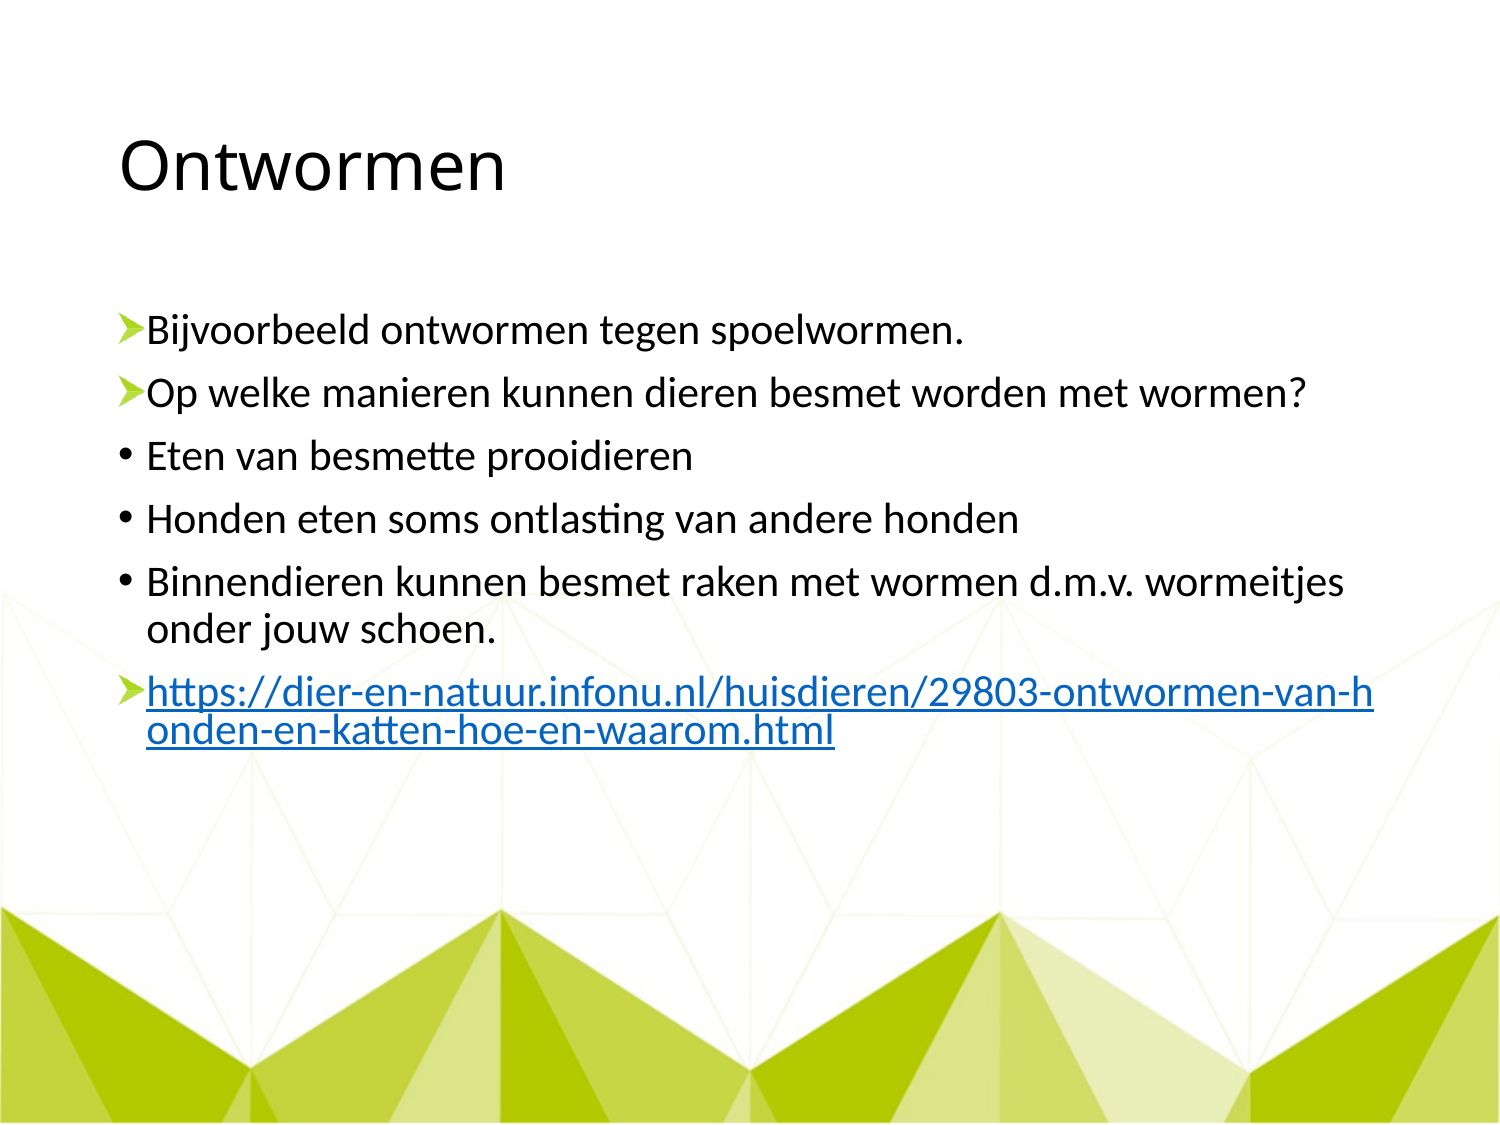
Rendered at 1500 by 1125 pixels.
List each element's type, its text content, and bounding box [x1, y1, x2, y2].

list Bijvoorbeeld ontwormen tegen spoelwormen. Op welke manieren kunnen dieren besmet worden met wormen? Eten van besmette prooidieren Honden eten soms ontlasting van andere honden Binnendieren kunnen besmet raken met wormen d.m.v. wormeitjes onder jouw schoen. https://dier-en-natuur.infonu.nl/huisdieren/29803-ontwormen-van-honden-en-katten-hoe-en-waarom.html [103, 299, 1397, 1014]
picture [0, 0, 1500, 1125]
title Ontwormen [103, 59, 1397, 278]
